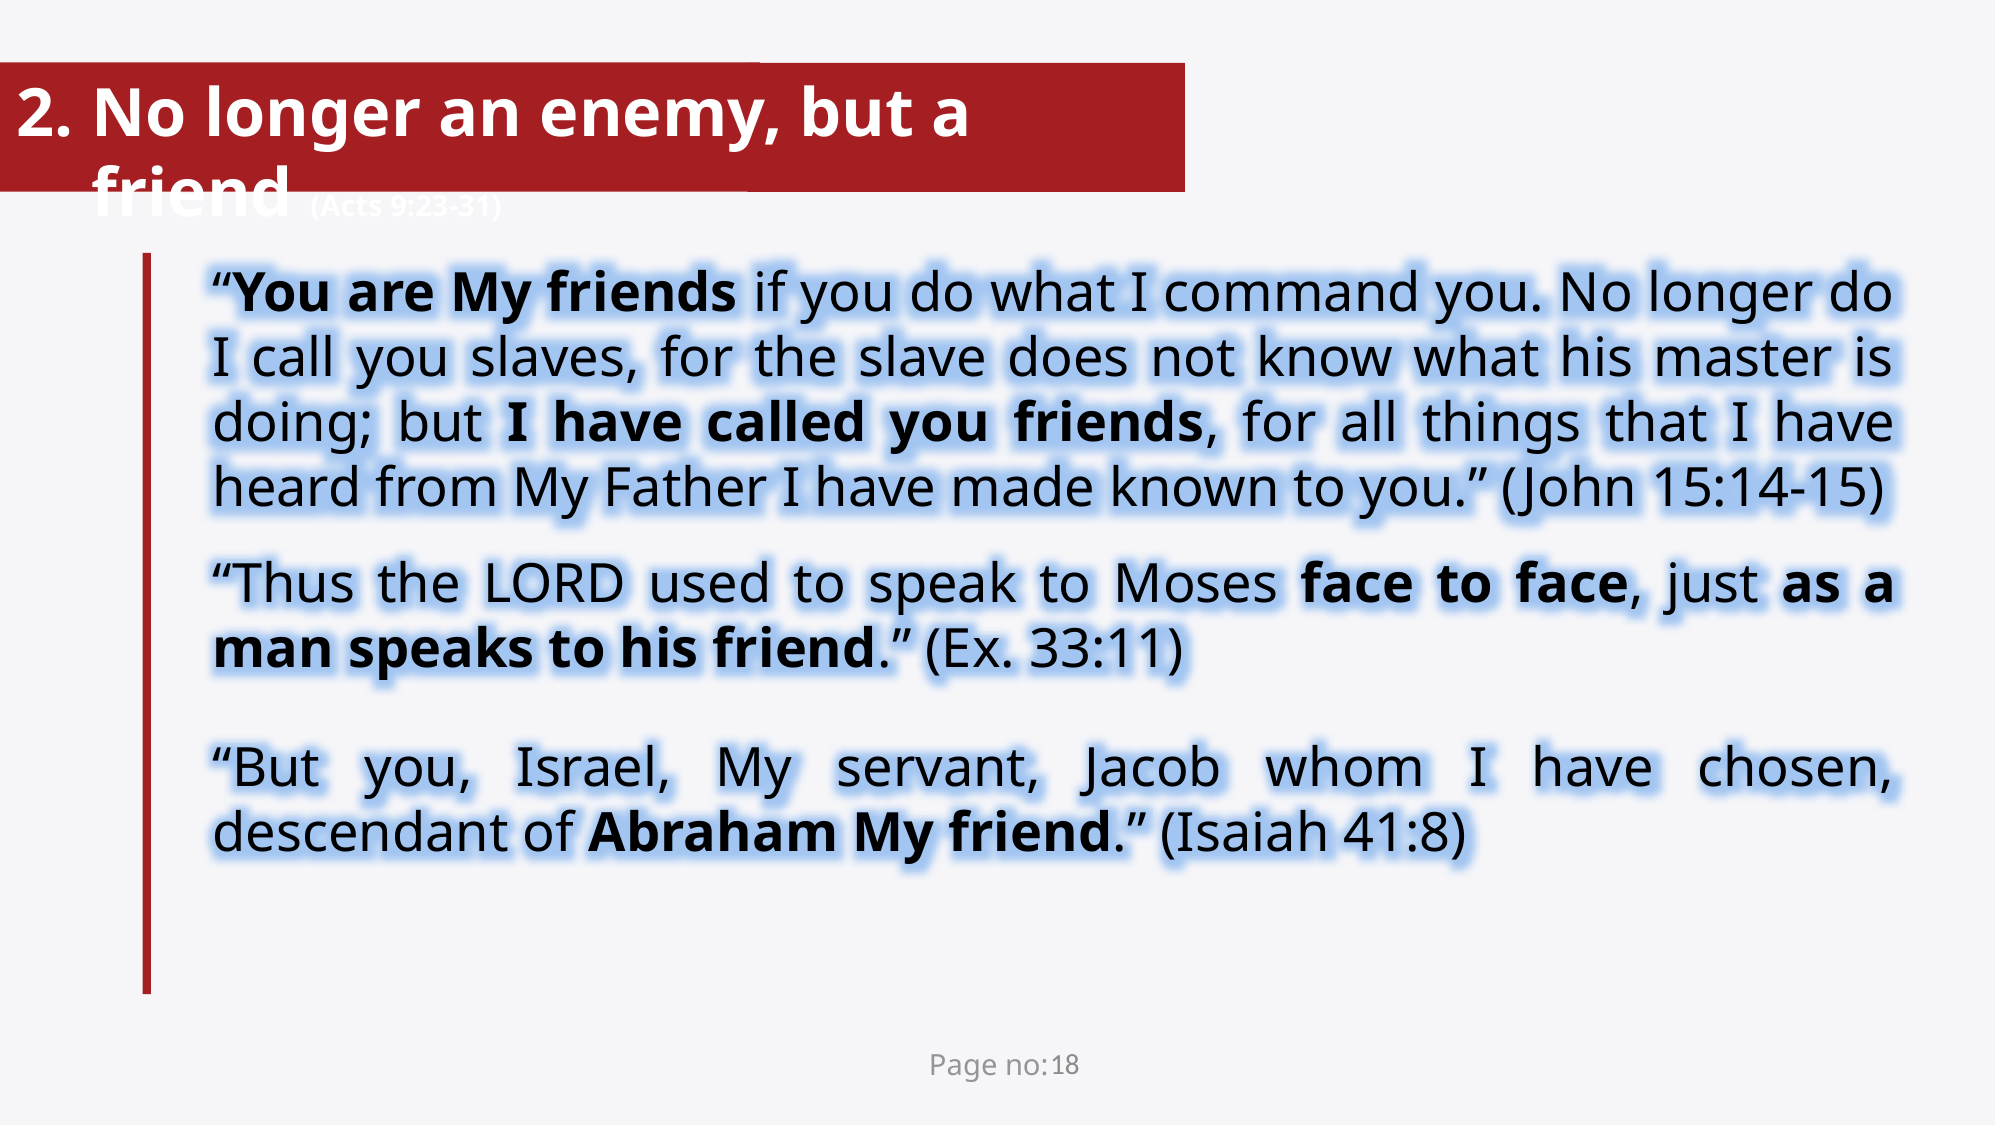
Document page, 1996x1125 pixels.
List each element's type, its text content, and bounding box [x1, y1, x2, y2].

text_box “But you, Israel, My servant, Jacob whom I have chosen, descendant of Abraham My friend.” (Isaiah 41:8) [198, 724, 1911, 870]
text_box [1, 62, 1186, 194]
text_box “Thus the Lord used to speak to Moses face to face, just as a man speaks to his friend.” (Ex. 33:11) [198, 541, 1911, 686]
text_box “You are My friends if you do what I command you. No longer do I call you slaves, for the slave does not know what his master is doing; but I have called you friends, for all things that I have heard from My Father I have made known to you.” (John 15:14-15) [198, 249, 1911, 525]
